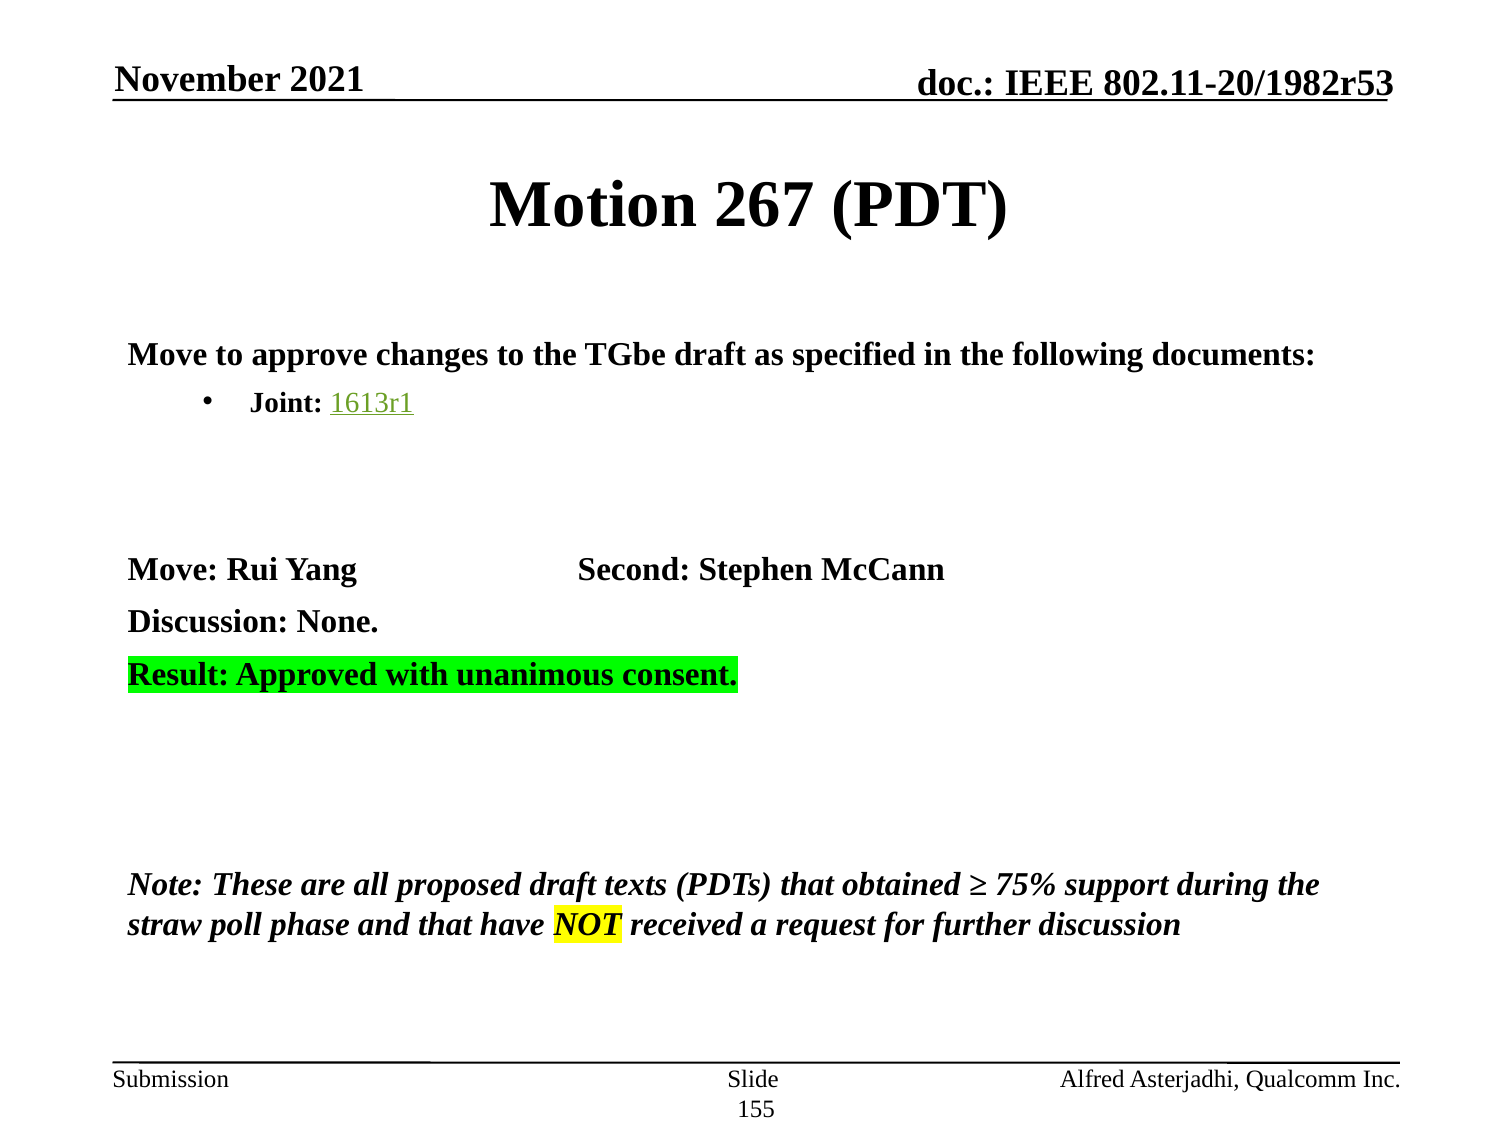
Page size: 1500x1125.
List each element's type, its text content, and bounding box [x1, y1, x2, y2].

list Move to approve changes to the TGbe draft as specified in the following documents: Joint: 1613r1 Move: Rui Yang Second: Stephen McCann Discussion: None. Result: Approved with unanimous consent. Note: These are all proposed draft texts (PDTs) that obtained ≥ 75% support during the straw poll phase and that have NOT received a request for further discussion [112, 324, 1388, 1063]
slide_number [114, 54, 423, 100]
footer Alfred Asterjadhi, Qualcomm Inc. [878, 1061, 1402, 1093]
slide_number Slide 155 [712, 1061, 800, 1123]
title Motion 267 (PDT) [112, 112, 1388, 288]
